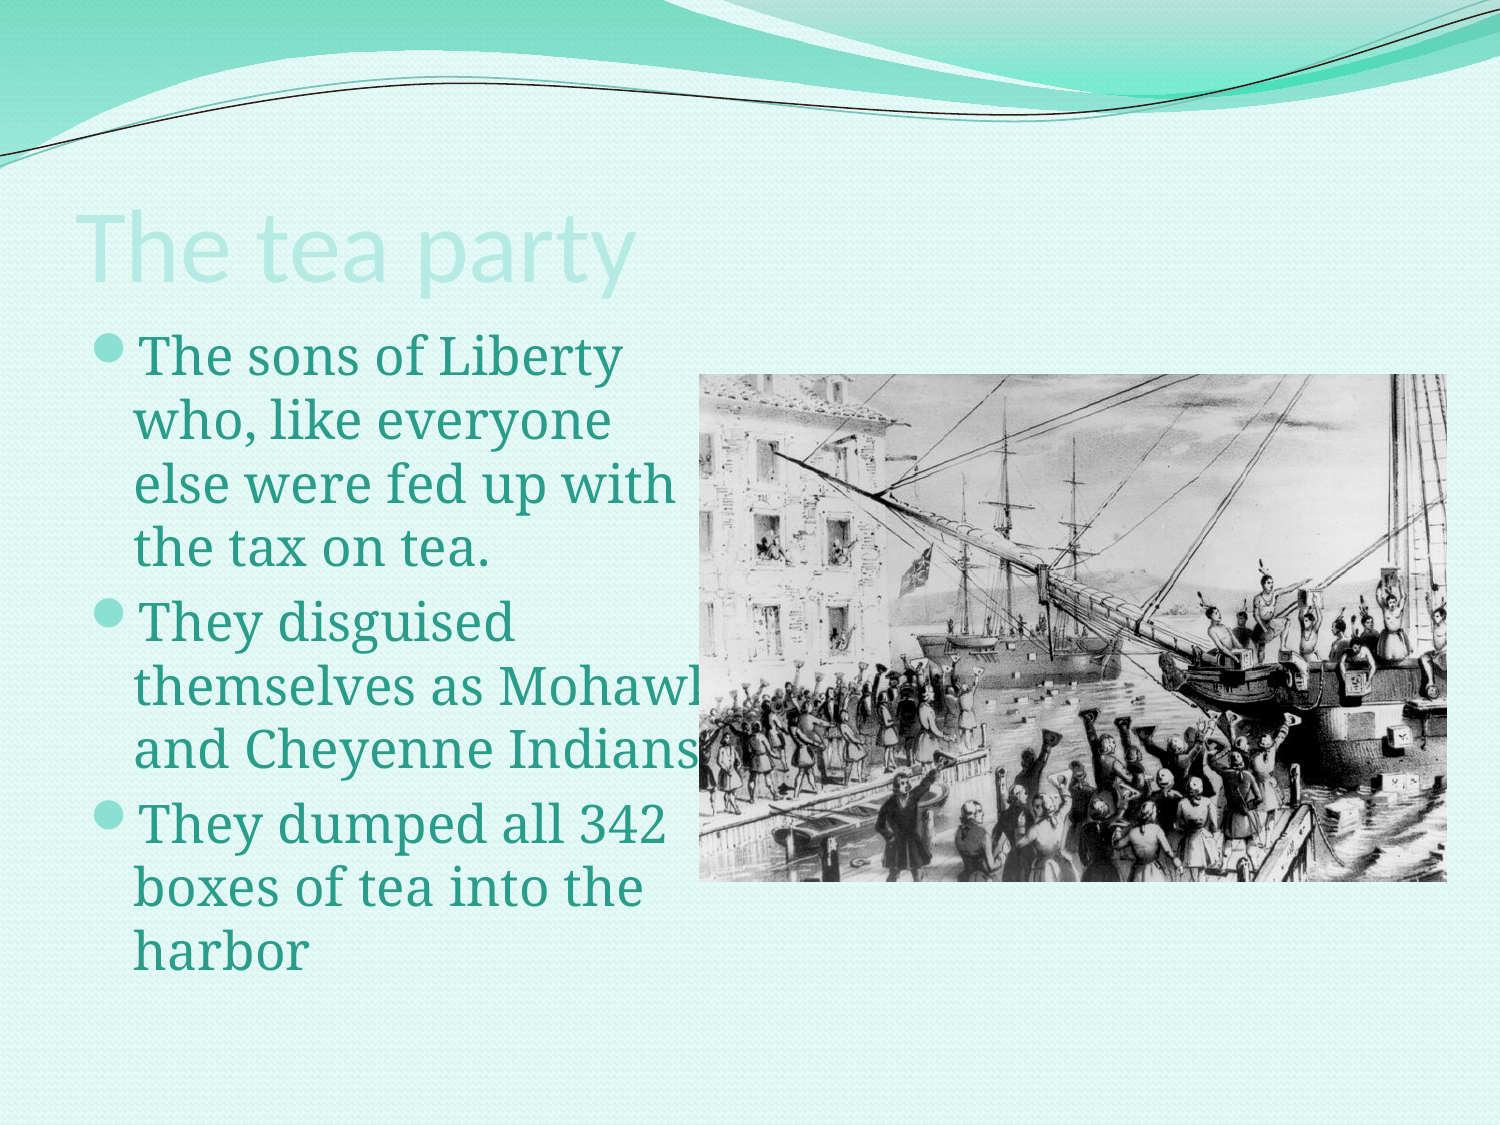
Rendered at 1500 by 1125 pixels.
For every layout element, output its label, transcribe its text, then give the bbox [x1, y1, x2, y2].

list The sons of Liberty who, like everyone else were fed up with the tax on tea. They disguised themselves as Mohawk and Cheyenne Indians They dumped all 342 boxes of tea into the harbor [75, 314, 738, 1043]
title The tea party [75, 115, 1425, 303]
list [699, 374, 1447, 882]
